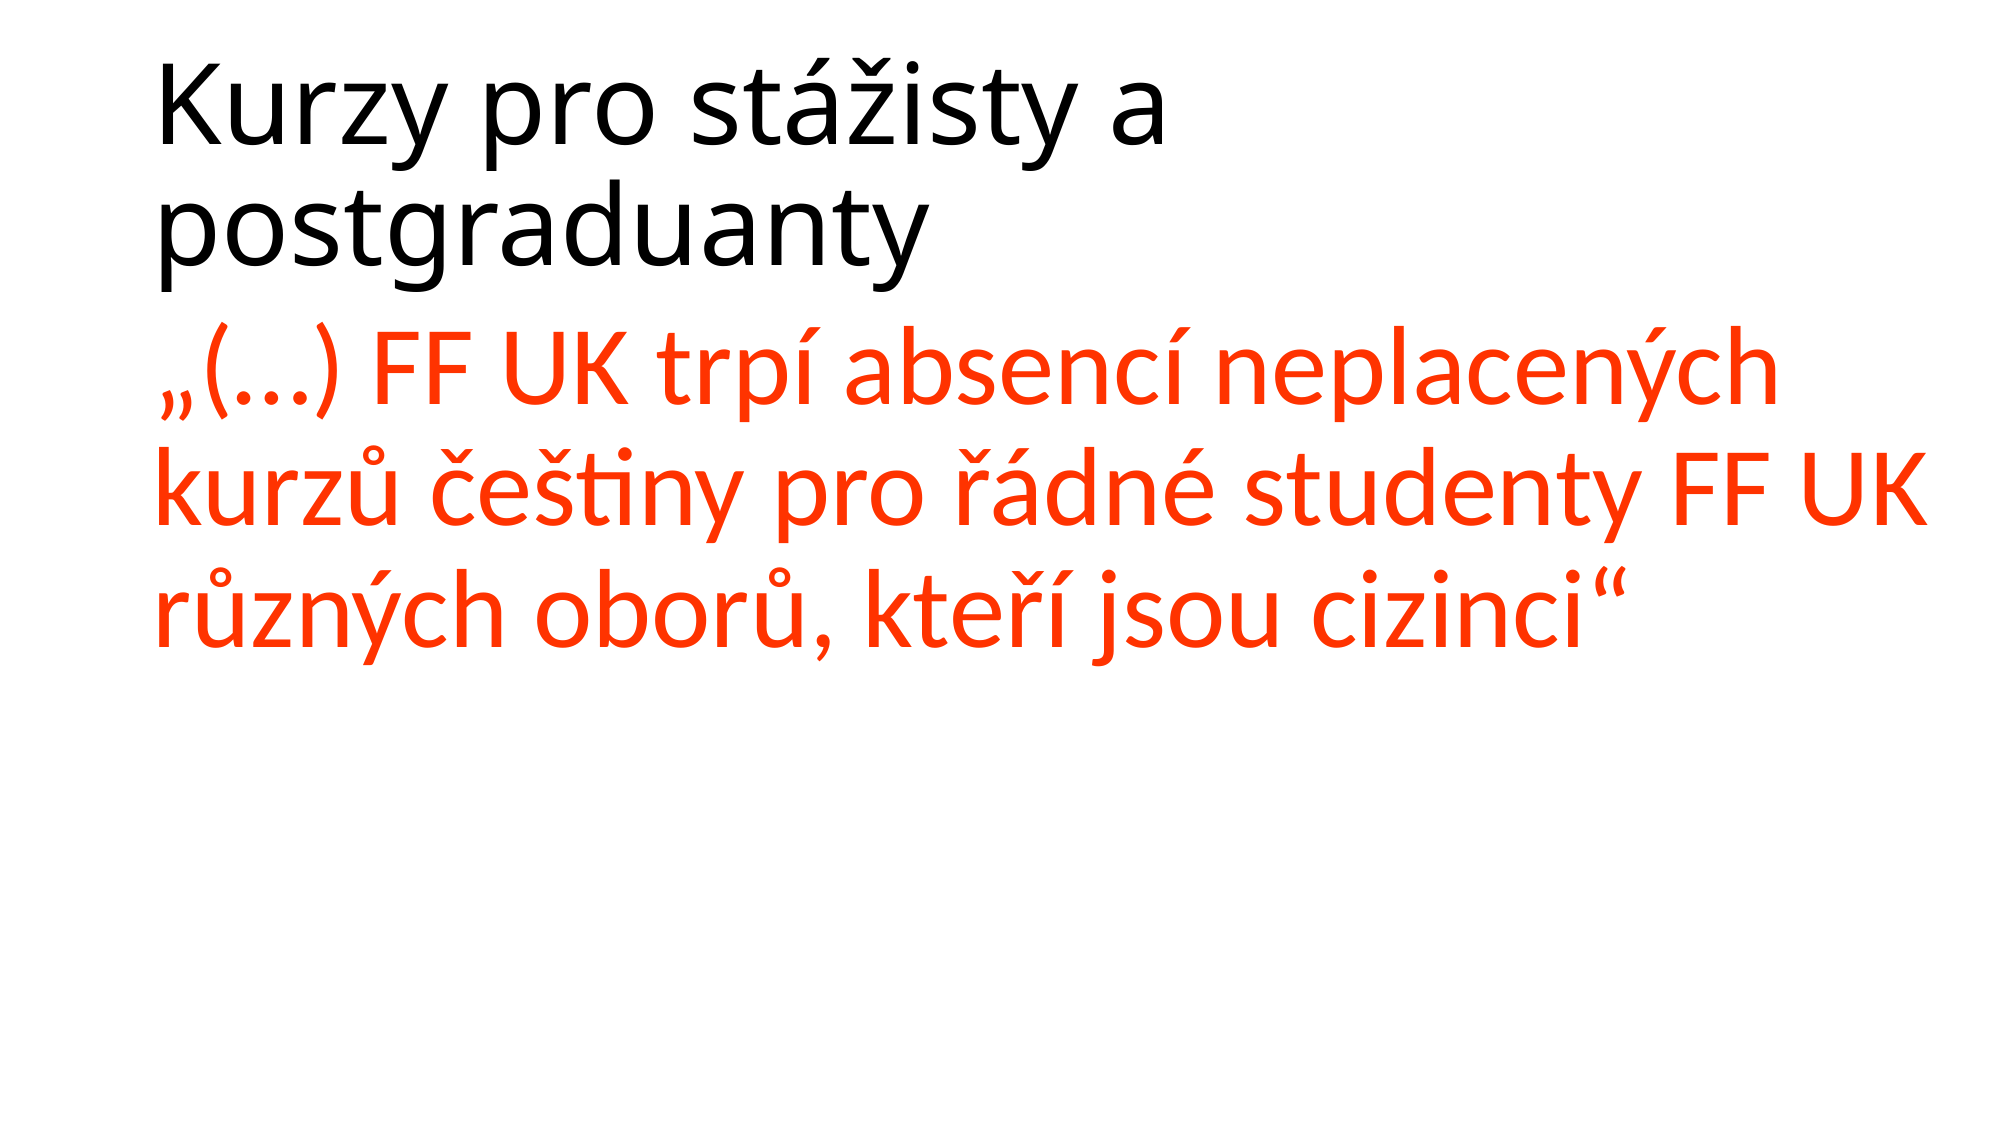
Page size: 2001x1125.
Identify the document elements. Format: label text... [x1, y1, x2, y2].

title Kurzy pro stážisty a postgraduanty [137, 59, 1863, 278]
list „(…) FF UK trpí absencí neplacených kurzů češtiny pro řádné studenty FF UK různých oborů, kteří jsou cizinci“ [137, 299, 1955, 1014]
